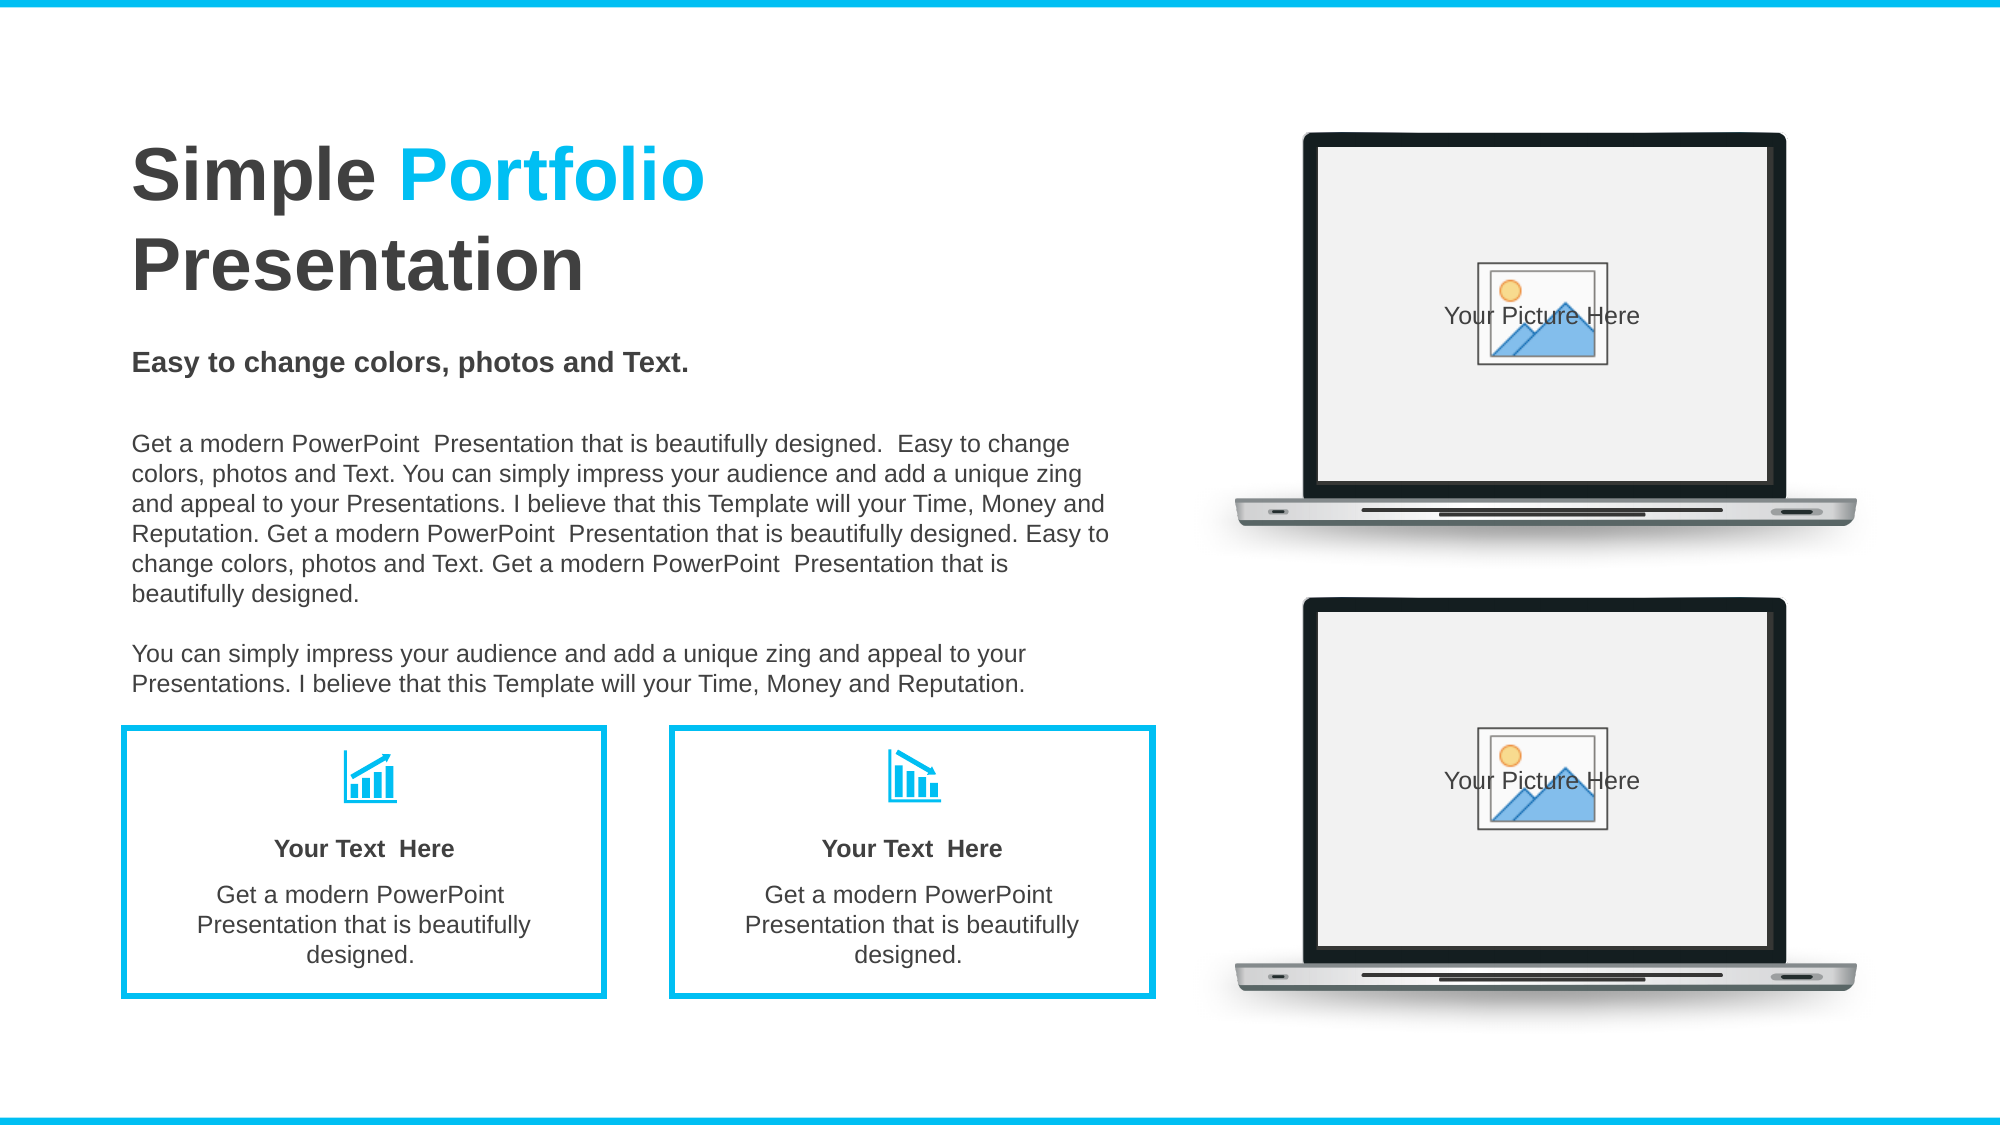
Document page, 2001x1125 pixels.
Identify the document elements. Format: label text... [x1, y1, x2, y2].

text_box Get a modern PowerPoint Presentation that is beautifully designed. Easy to change colors, photos and Text. You can simply impress your audience and add a unique zing and appeal to your Presentations. I believe that this Template will your Time, Money and Reputation. Get a modern PowerPoint Presentation that is beautifully designed. Easy to change colors, photos and Text. Get a modern PowerPoint Presentation that is beautifully designed. You can simply impress your audience and add a unique zing and appeal to your Presentations. I believe that this Template will your Time, Money and Reputation. [116, 420, 1134, 705]
picture [1170, 86, 1912, 1030]
text_box [343, 749, 398, 804]
text_box [887, 748, 942, 803]
text_box Simple Portfolio Presentation [116, 117, 755, 313]
text_box [123, 727, 605, 997]
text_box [149, 825, 580, 978]
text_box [697, 825, 1128, 978]
text_box Easy to change colors, photos and Text. [116, 335, 755, 386]
text_box [671, 727, 1153, 997]
